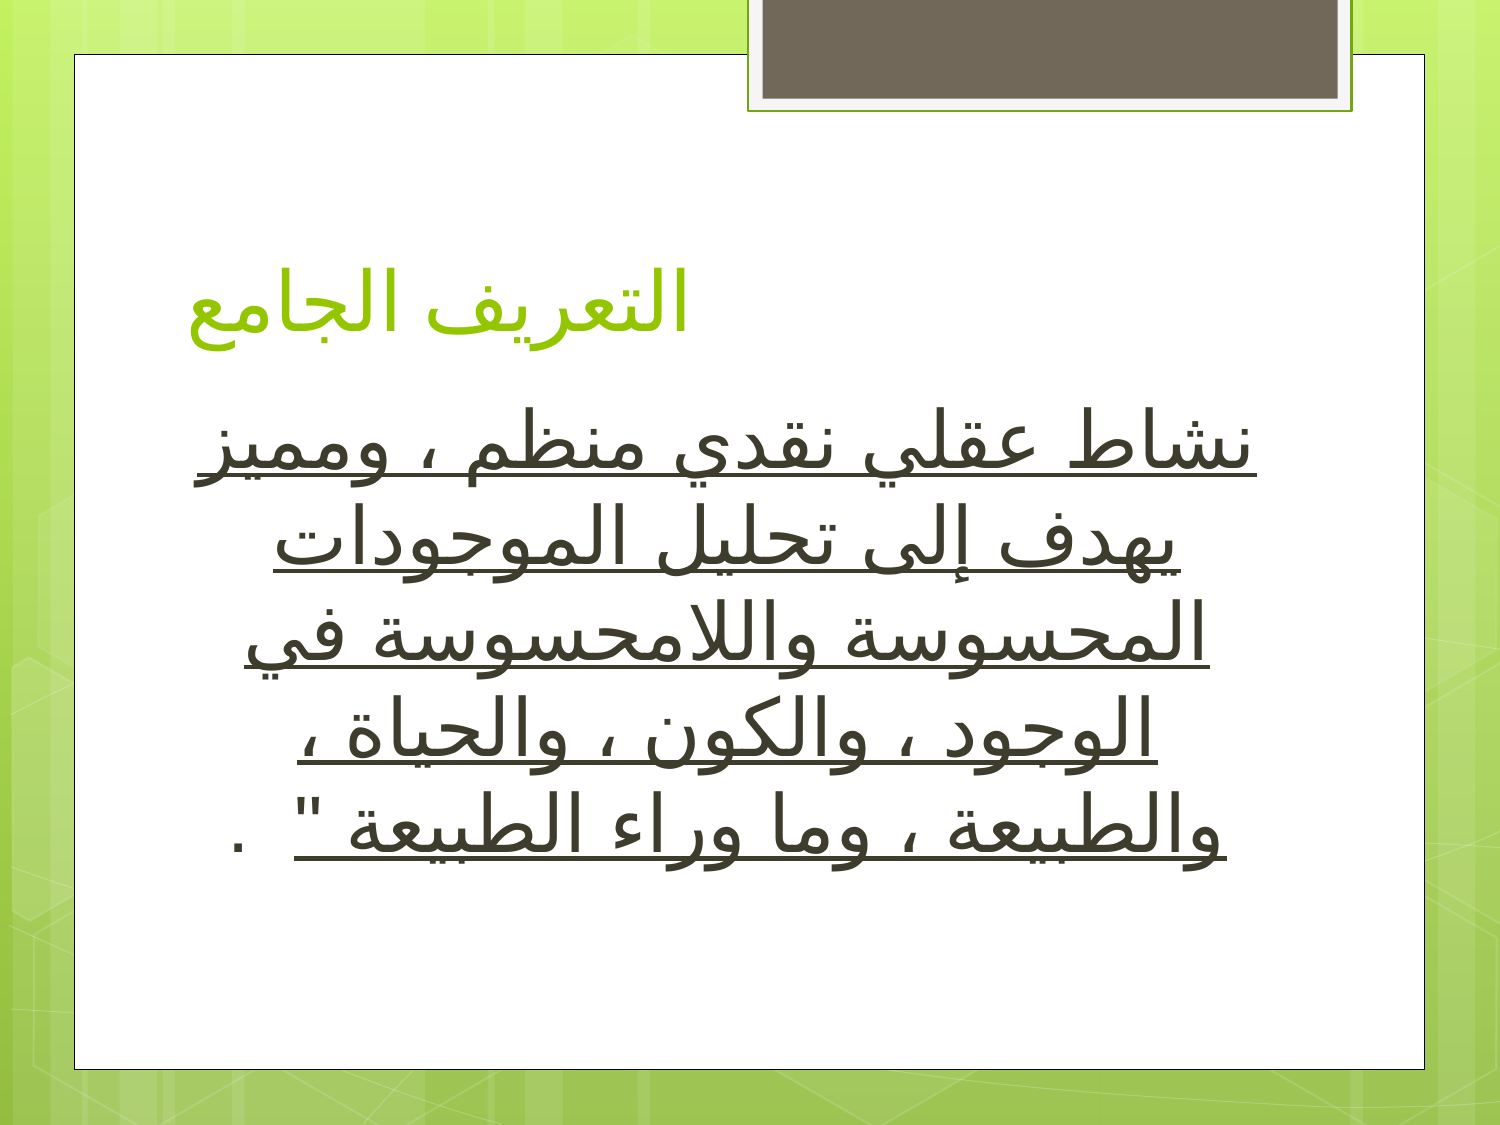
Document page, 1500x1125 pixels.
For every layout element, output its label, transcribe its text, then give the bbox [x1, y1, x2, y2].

title التعريف الجامع [171, 168, 1324, 357]
list نشاط عقلي نقدي منظم ، ومميز يهدف إلى تحليل الموجودات المحسوسة واللامحسوسة في الوجود ، والكون ، والحياة ، والطبيعة ، وما وراء الطبيعة " . [171, 381, 1283, 957]
